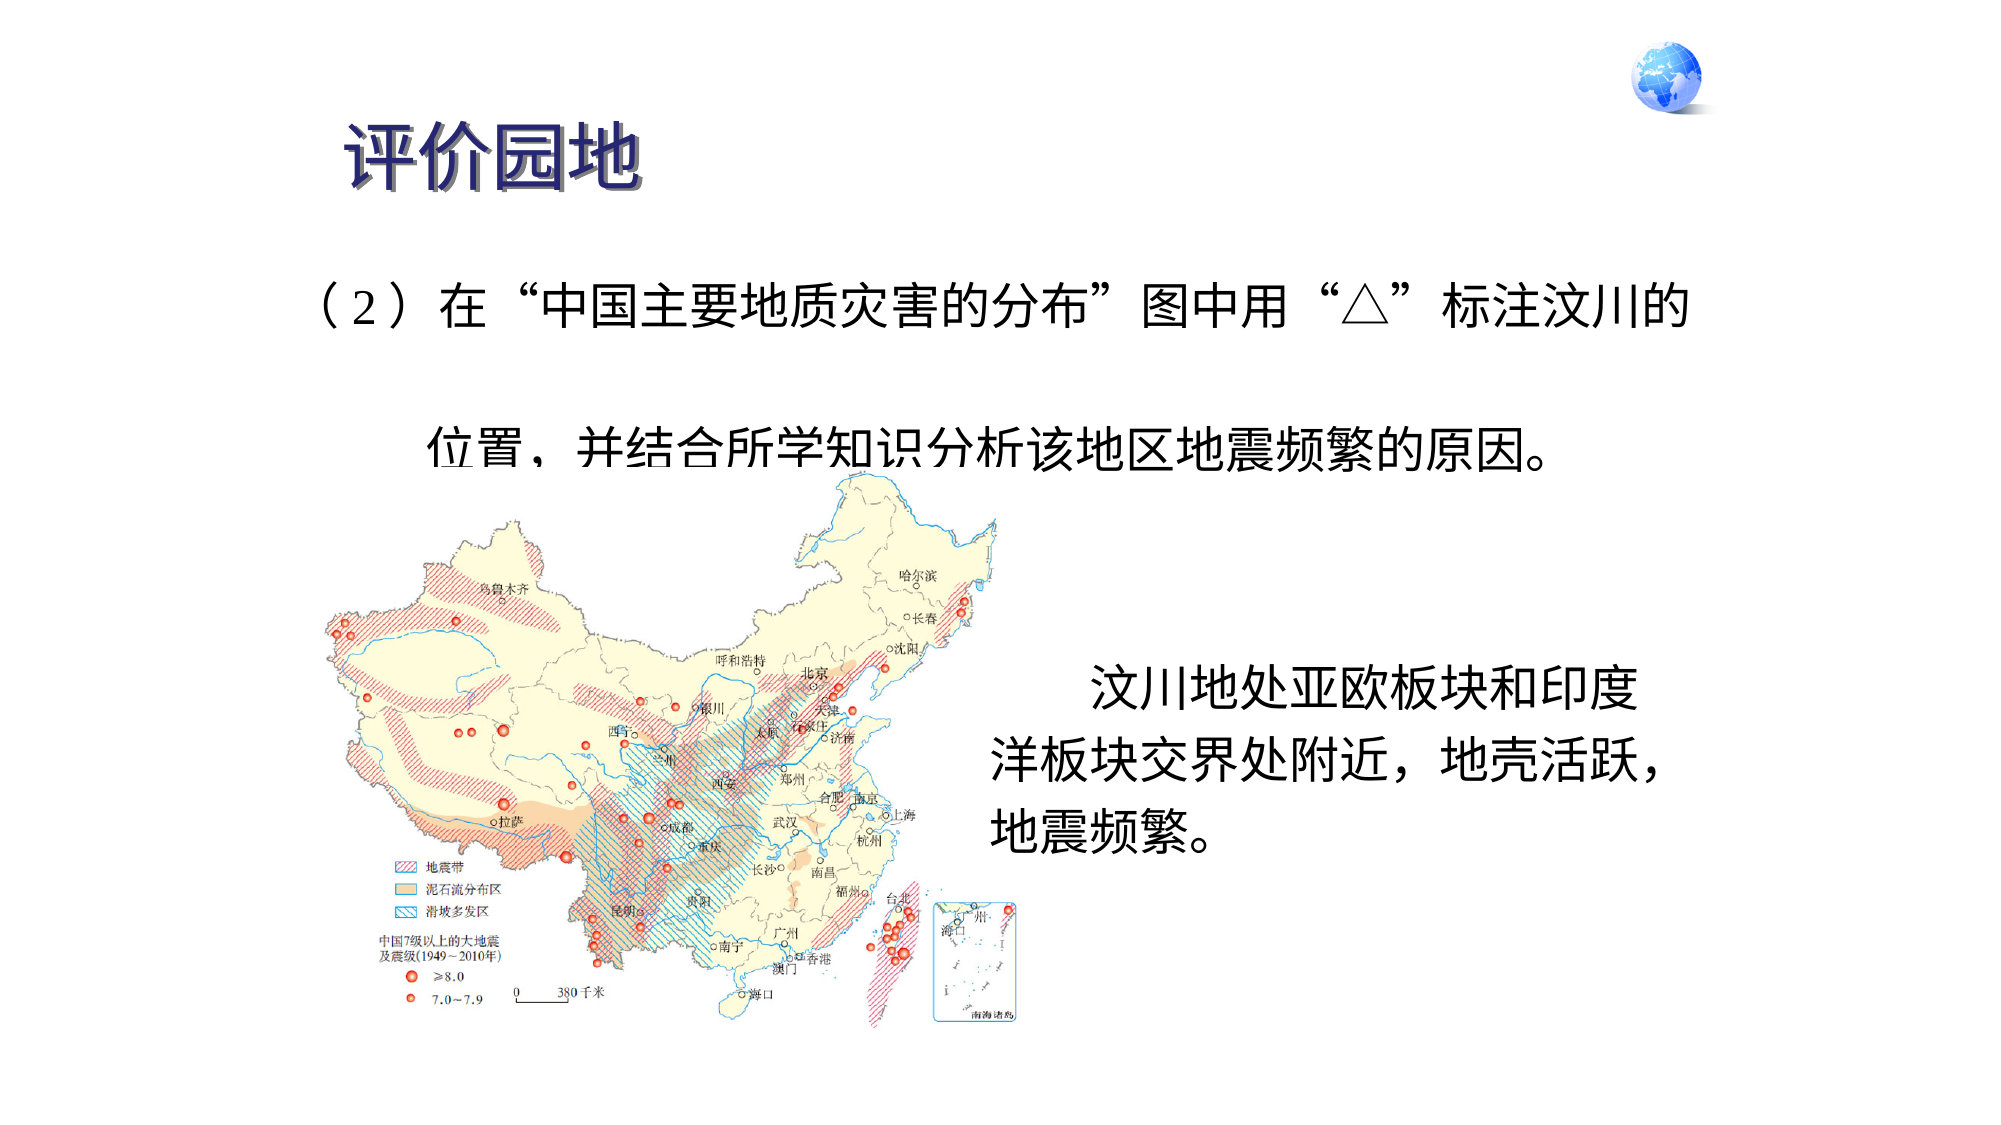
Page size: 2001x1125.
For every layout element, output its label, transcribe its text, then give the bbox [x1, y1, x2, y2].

picture [314, 467, 1024, 1030]
text_box （2）在“中国主要地质灾害的分布”图中用“△”标注汶川的 位置，并结合所学知识分析该地区地震频繁的原因。 [274, 255, 1786, 487]
text_box 汶川地处亚欧板块和印度 洋板块交界处附近，地壳活跃， 地震频繁。 [1024, 637, 1787, 869]
picture [1614, 33, 1725, 125]
text_box 评价园地 [326, 101, 827, 207]
